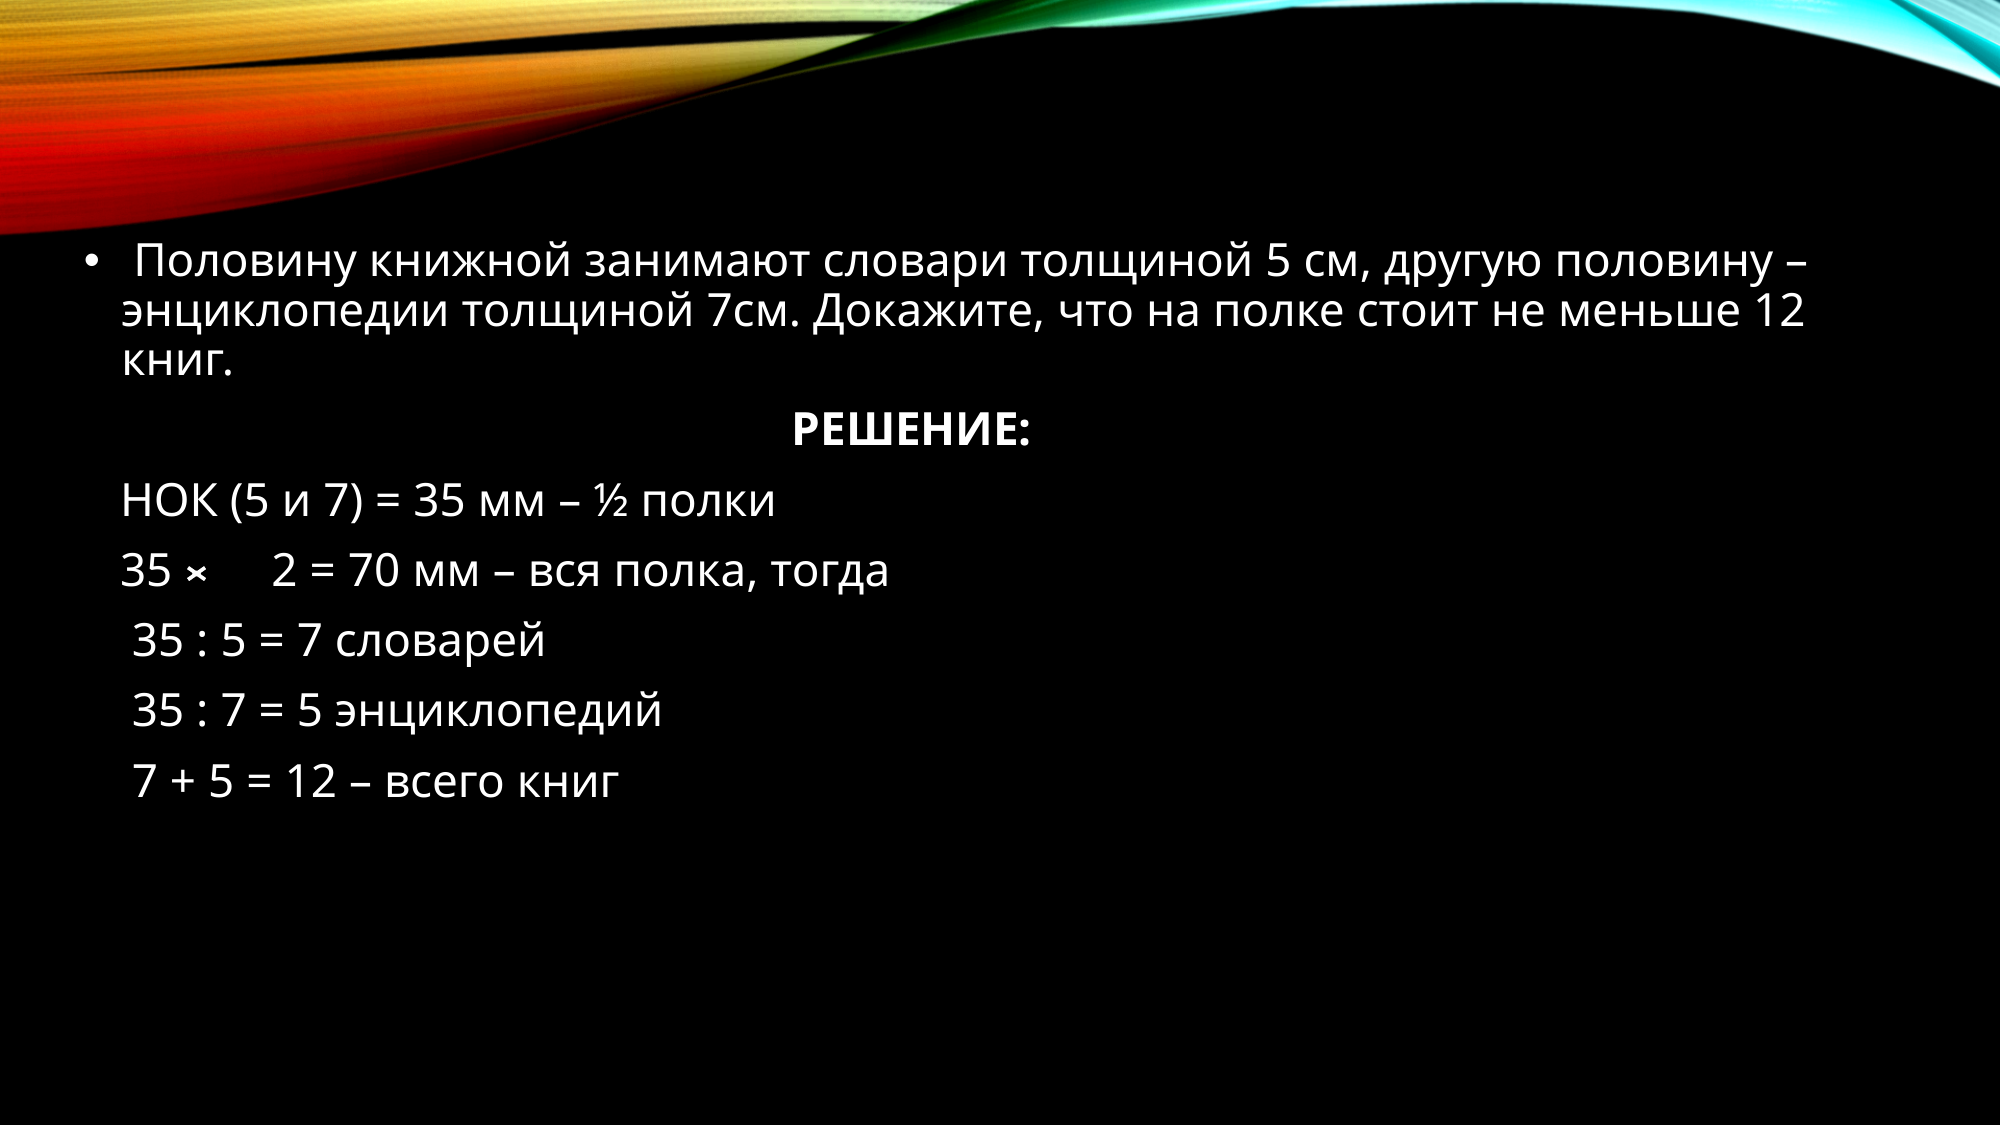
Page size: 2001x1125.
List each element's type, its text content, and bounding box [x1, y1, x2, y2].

list Половину книжной занимают словари толщиной 5 см, другую половину – энциклопедии толщиной 7см. Докажите, что на полке стоит не меньше 12 книг. РЕШЕНИЕ: НОК (5 и 7) = 35 мм – ½ полки 35 2 = 70 мм – вся полка, тогда 35 : 5 = 7 словарей 35 : 7 = 5 энциклопедий 7 + 5 = 12 – всего книг [68, 229, 1918, 1079]
picture [0, 0, 2000, 237]
text_box [184, 563, 209, 584]
